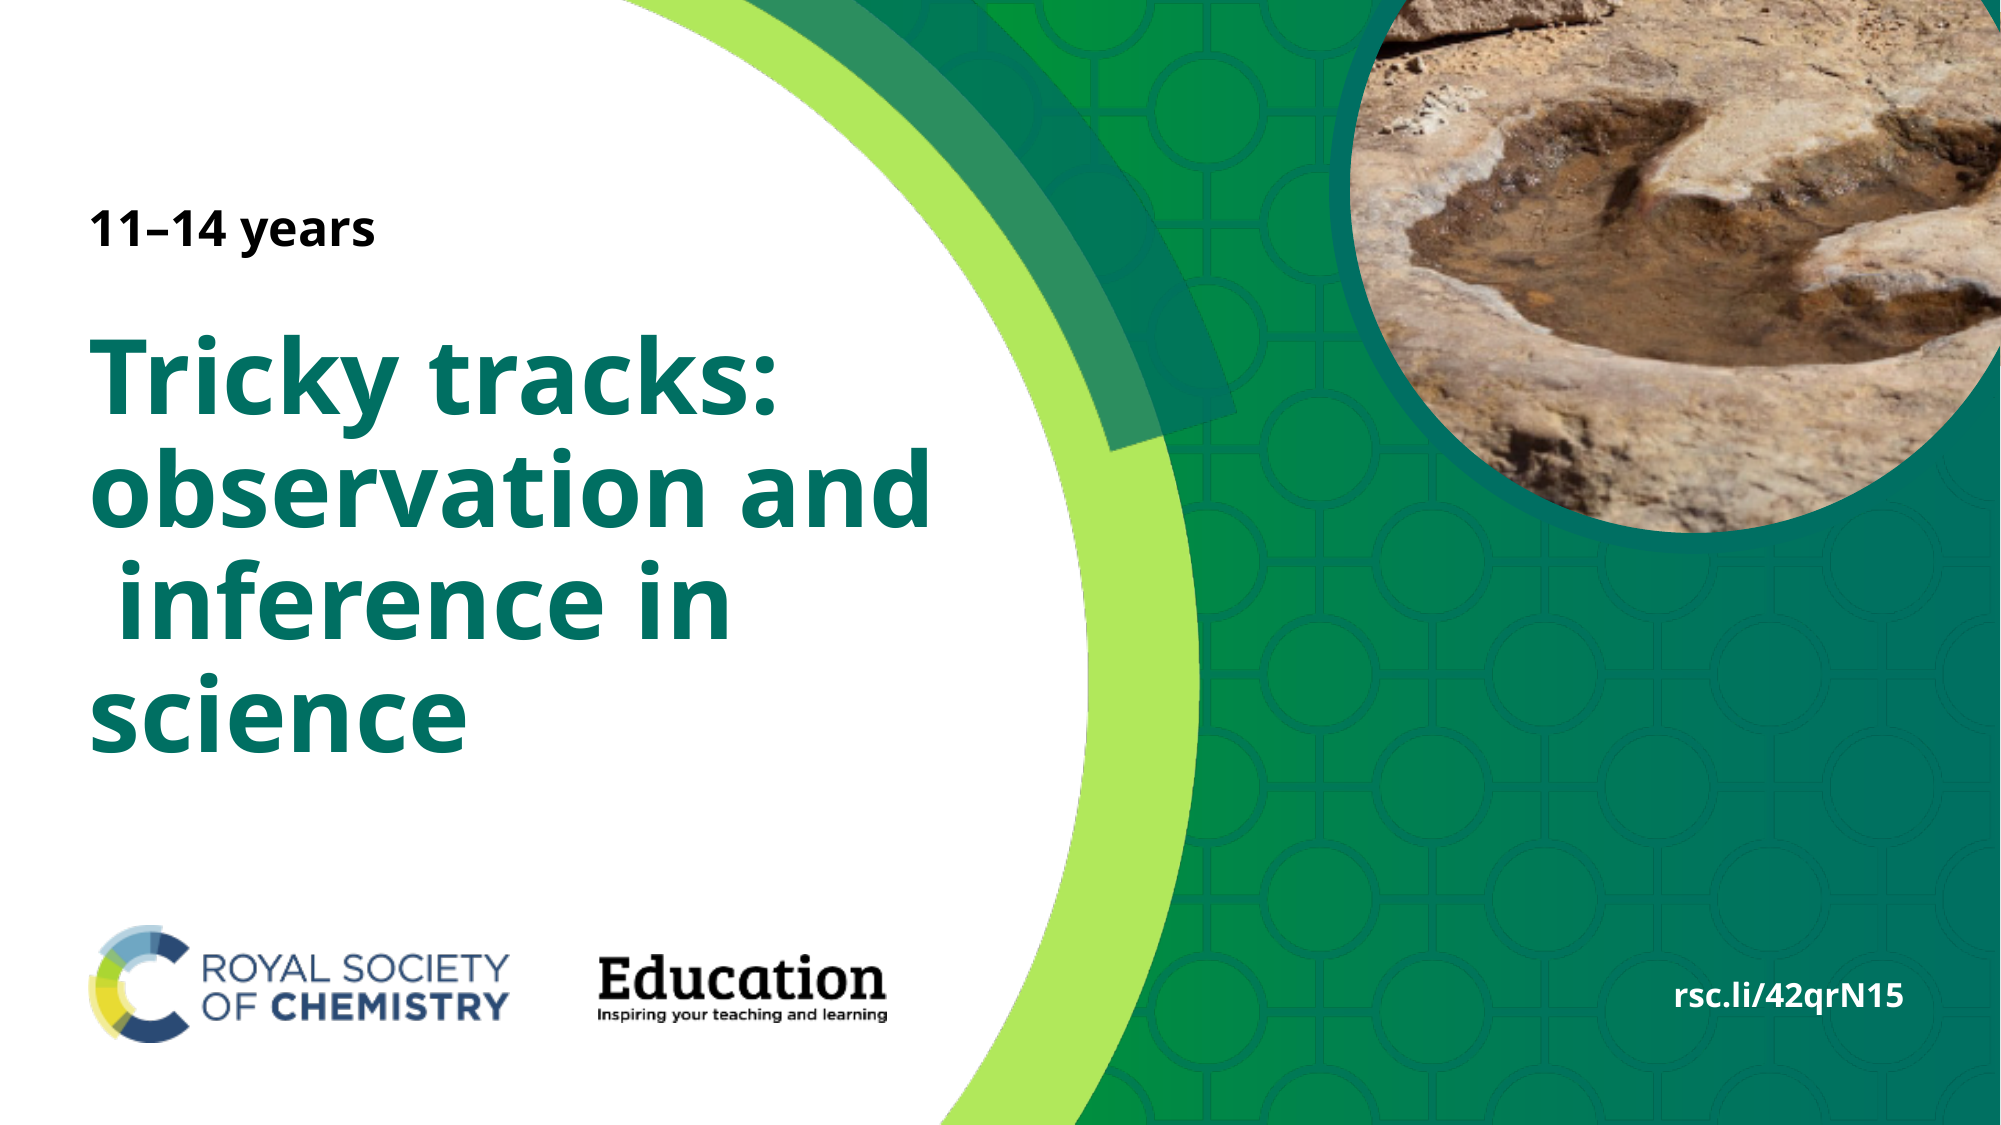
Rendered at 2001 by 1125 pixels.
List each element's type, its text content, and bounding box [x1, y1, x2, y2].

title 11–14 years [88, 203, 945, 259]
subtitle Tricky tracks: observation and inference in science [88, 324, 945, 596]
text_box [1338, 0, 2000, 545]
picture [0, 0, 2001, 1125]
